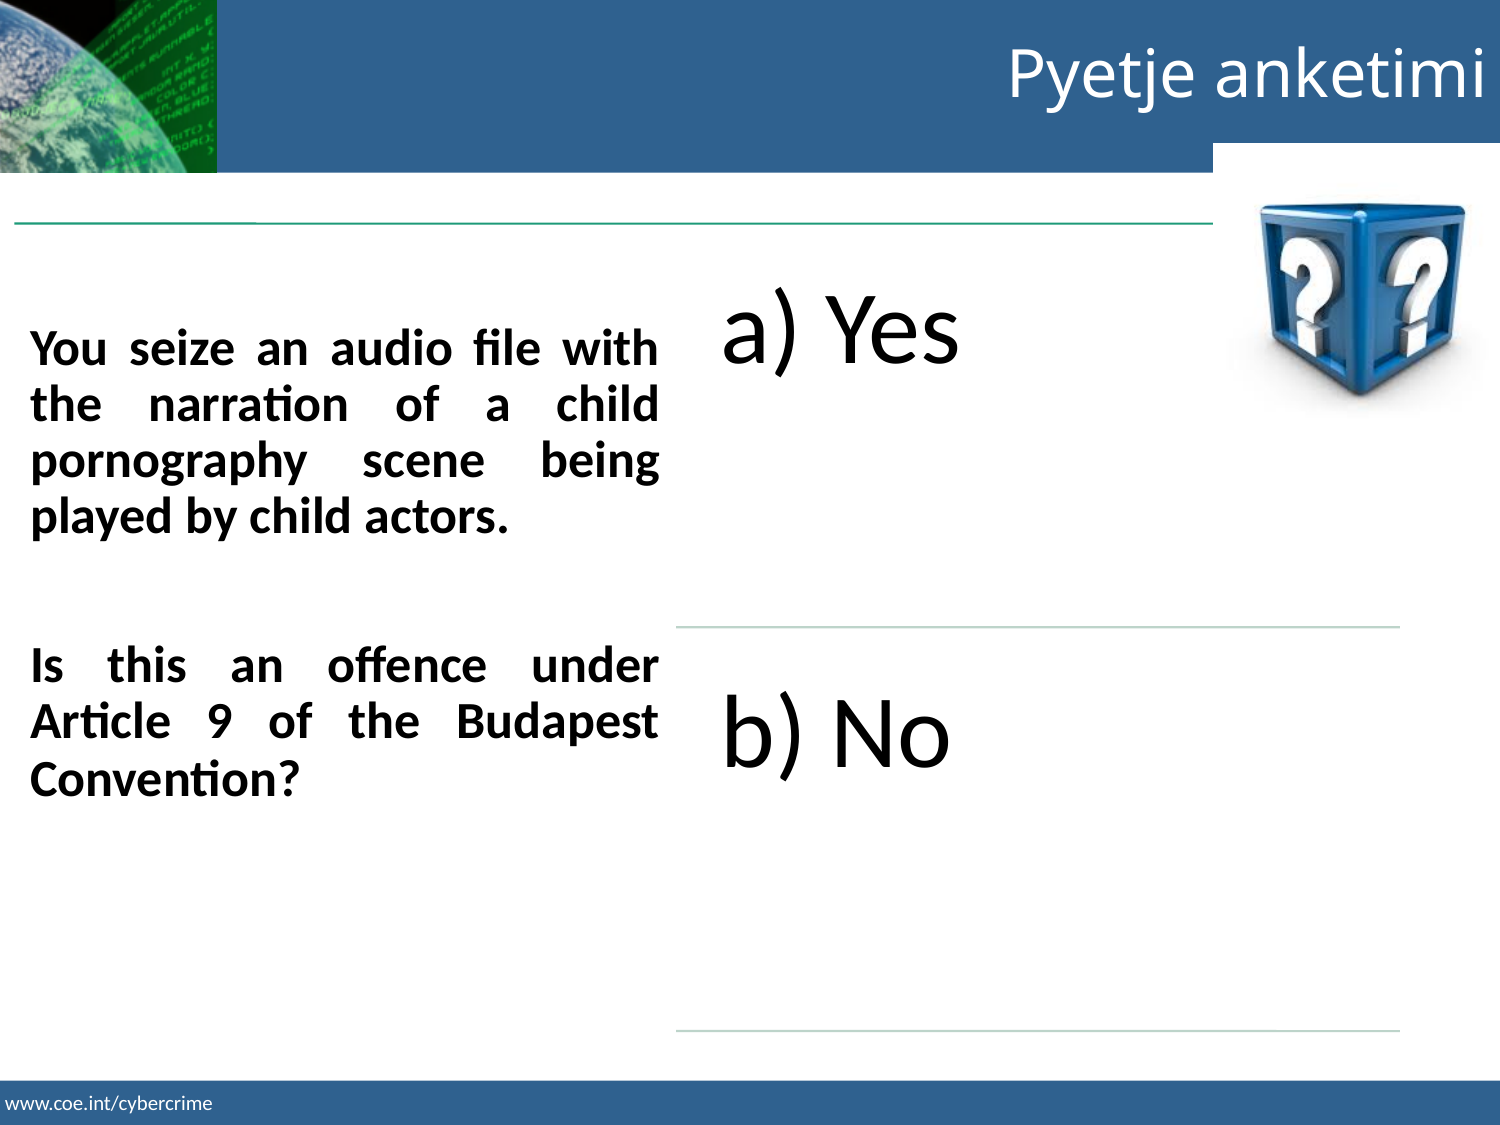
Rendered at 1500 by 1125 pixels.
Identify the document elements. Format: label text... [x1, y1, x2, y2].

text_box Pyetje anketimi [250, 23, 1500, 119]
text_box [14, 223, 1402, 1053]
picture [0, 1, 217, 173]
picture [1213, 143, 1500, 434]
